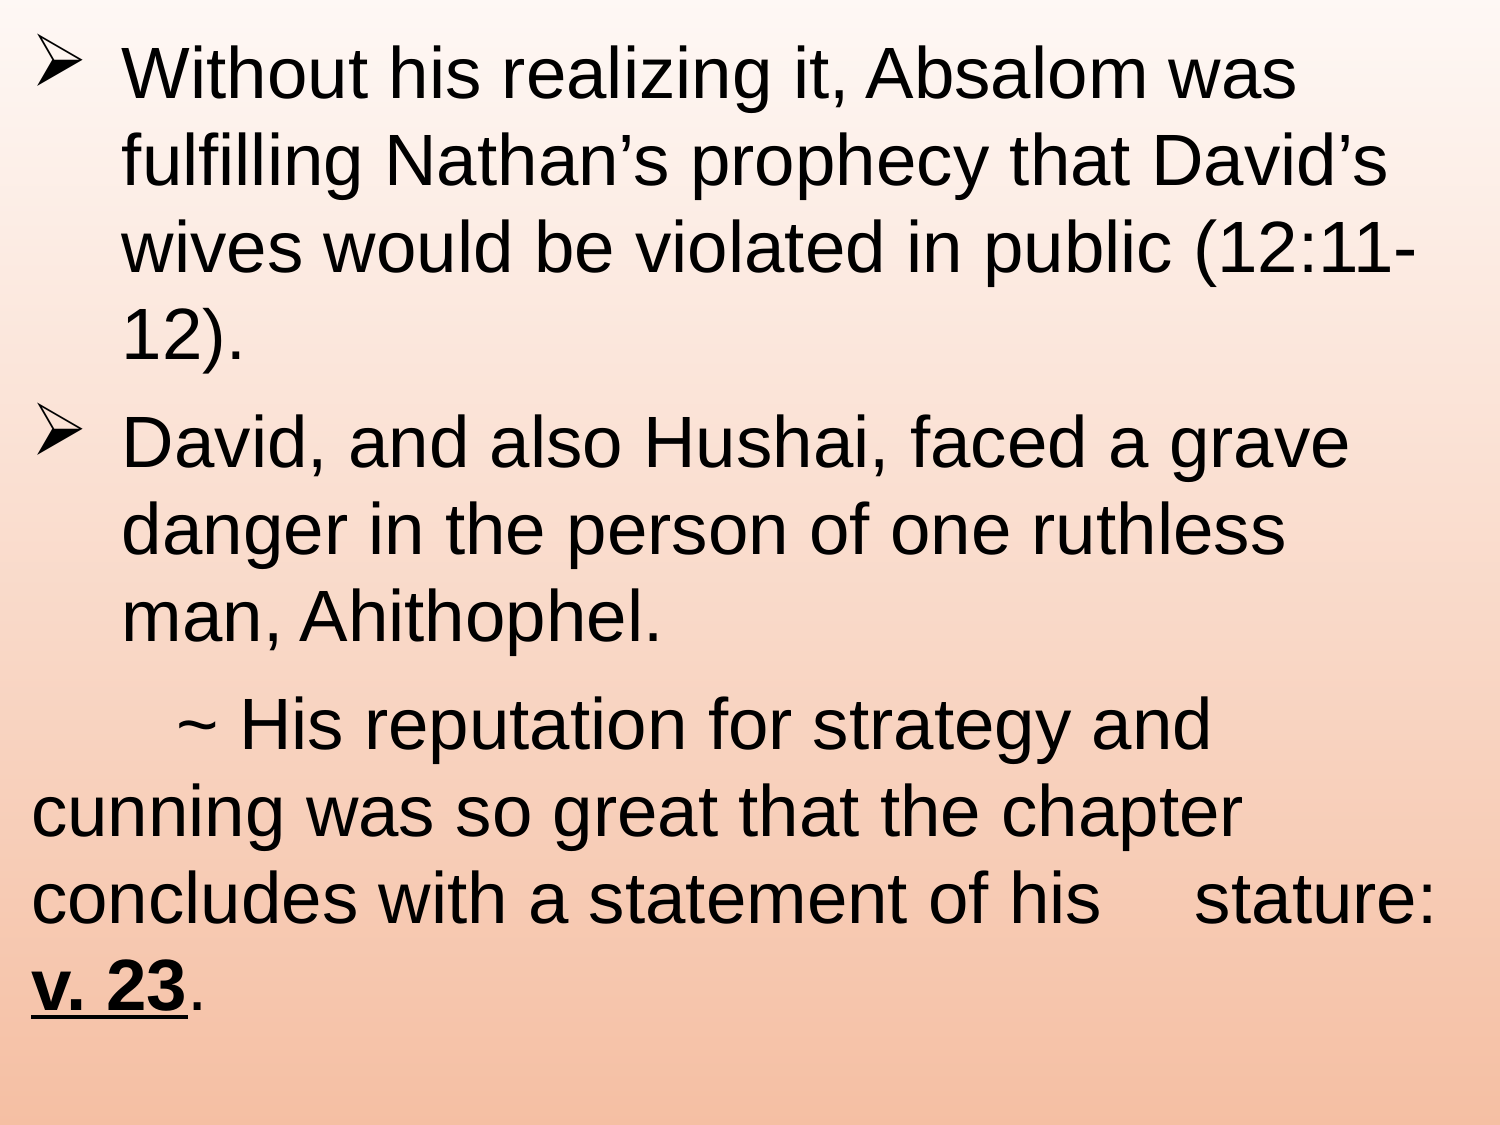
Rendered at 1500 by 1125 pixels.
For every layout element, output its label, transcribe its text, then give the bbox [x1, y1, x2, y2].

subtitle Without his realizing it, Absalom was fulfilling Nathan’s prophecy that David’s wives would be violated in public (12:11-12). David, and also Hushai, faced a grave danger in the person of one ruthless man, Ahithophel. ~ His reputation for strategy and cunning was so great that the chapter concludes with a statement of his stature: v. 23. [16, 18, 1480, 1110]
